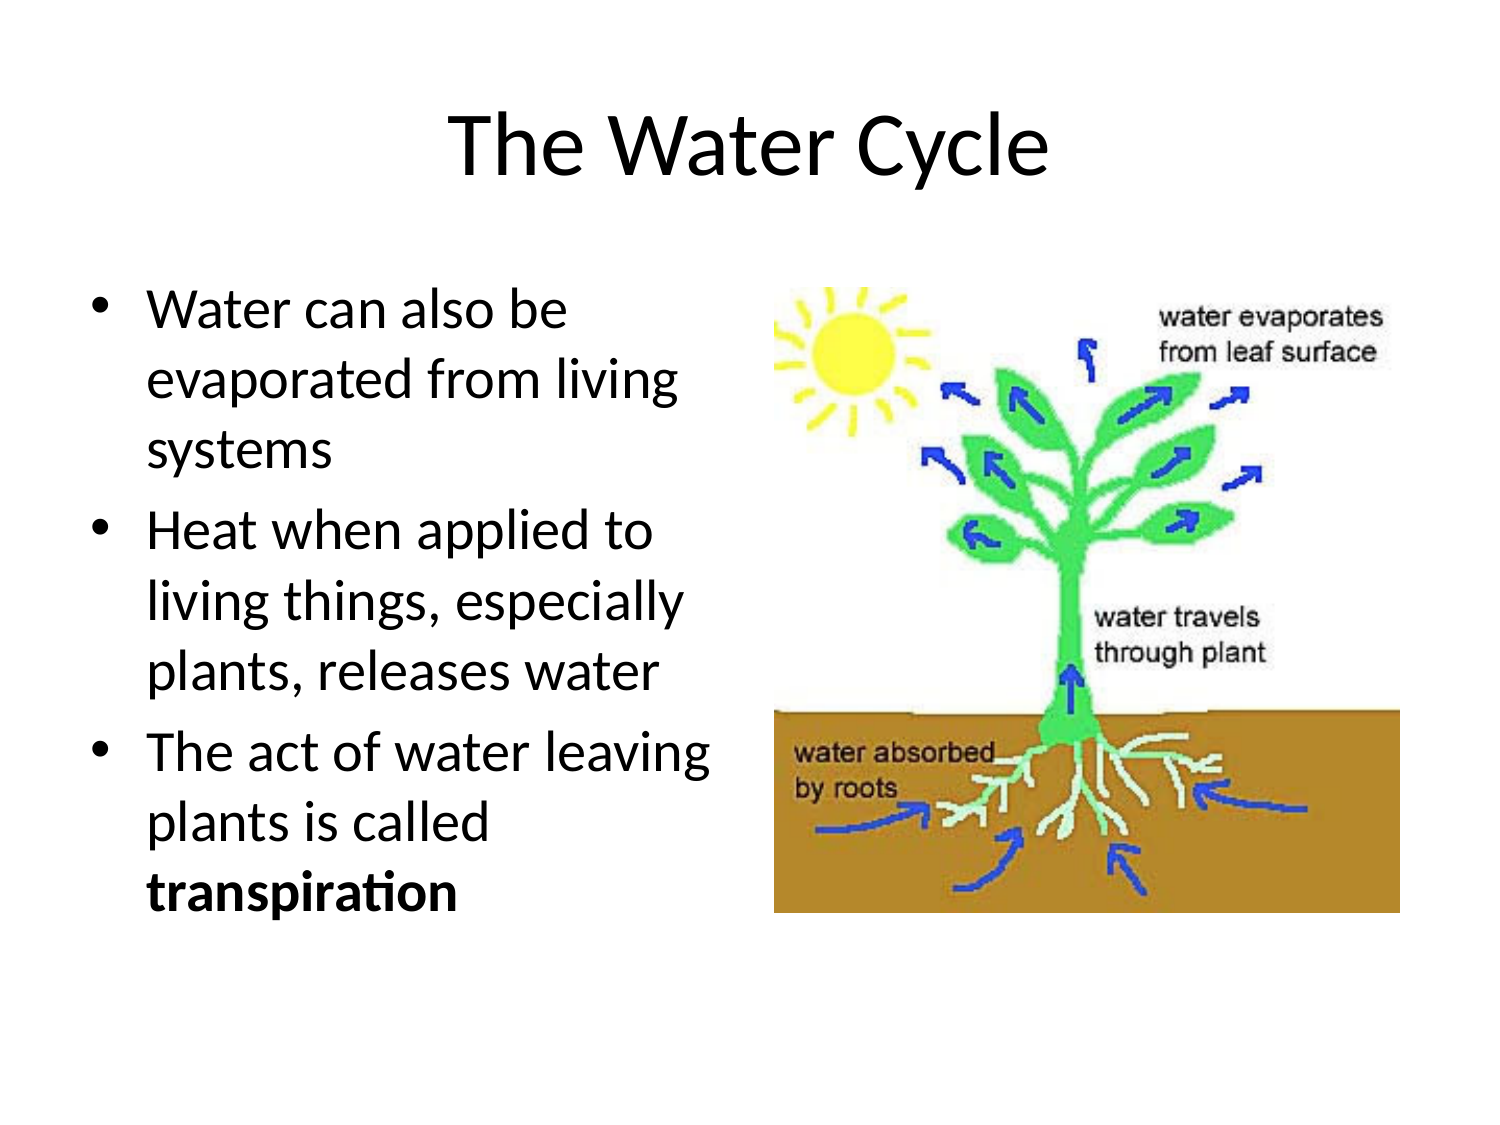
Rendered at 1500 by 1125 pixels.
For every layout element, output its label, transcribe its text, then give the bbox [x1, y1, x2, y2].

title The Water Cycle [75, 45, 1425, 233]
picture [774, 287, 1401, 913]
list Water can also be evaporated from living systems Heat when applied to living things, especially plants, releases water The act of water leaving plants is called transpiration [75, 262, 738, 1005]
